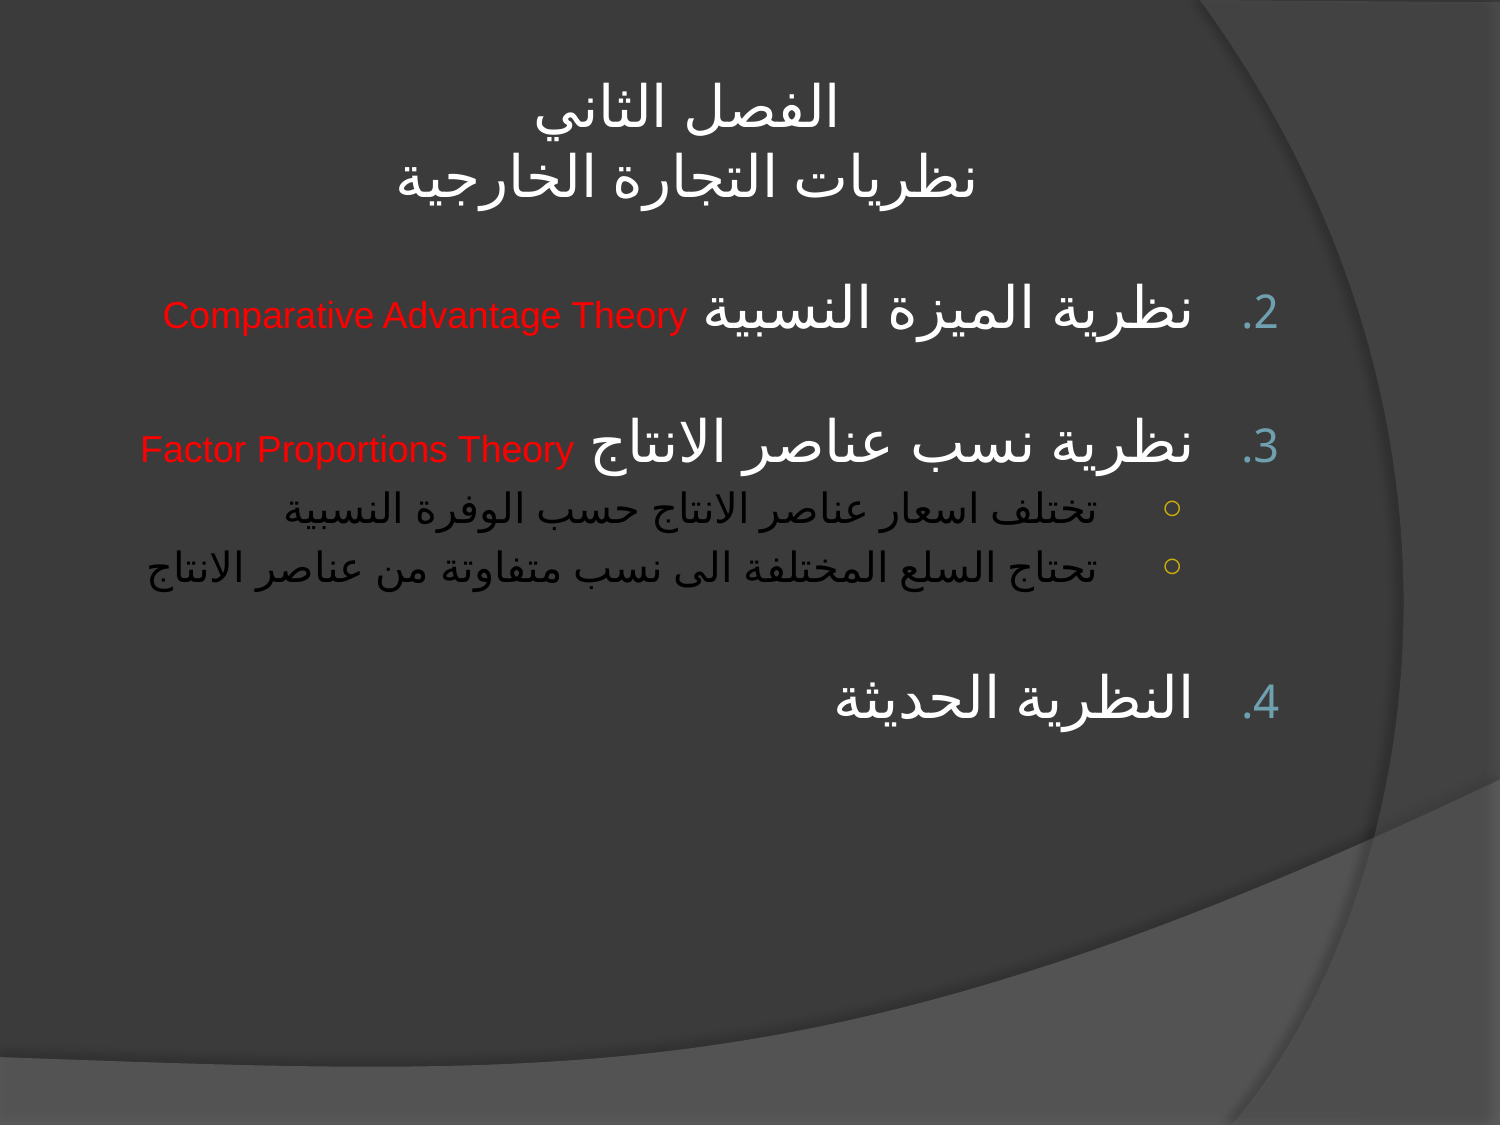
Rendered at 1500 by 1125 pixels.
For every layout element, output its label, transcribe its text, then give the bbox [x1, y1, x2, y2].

title الفصل الثاني نظريات التجارة الخارجية [75, 45, 1300, 233]
list نظرية الميزة النسبية Comparative Advantage Theory نظرية نسب عناصر الانتاج Factor Proportions Theory تختلف اسعار عناصر الانتاج حسب الوفرة النسبية تحتاج السلع المختلفة الى نسب متفاوتة من عناصر الانتاج النظرية الحديثة [75, 262, 1300, 1005]
